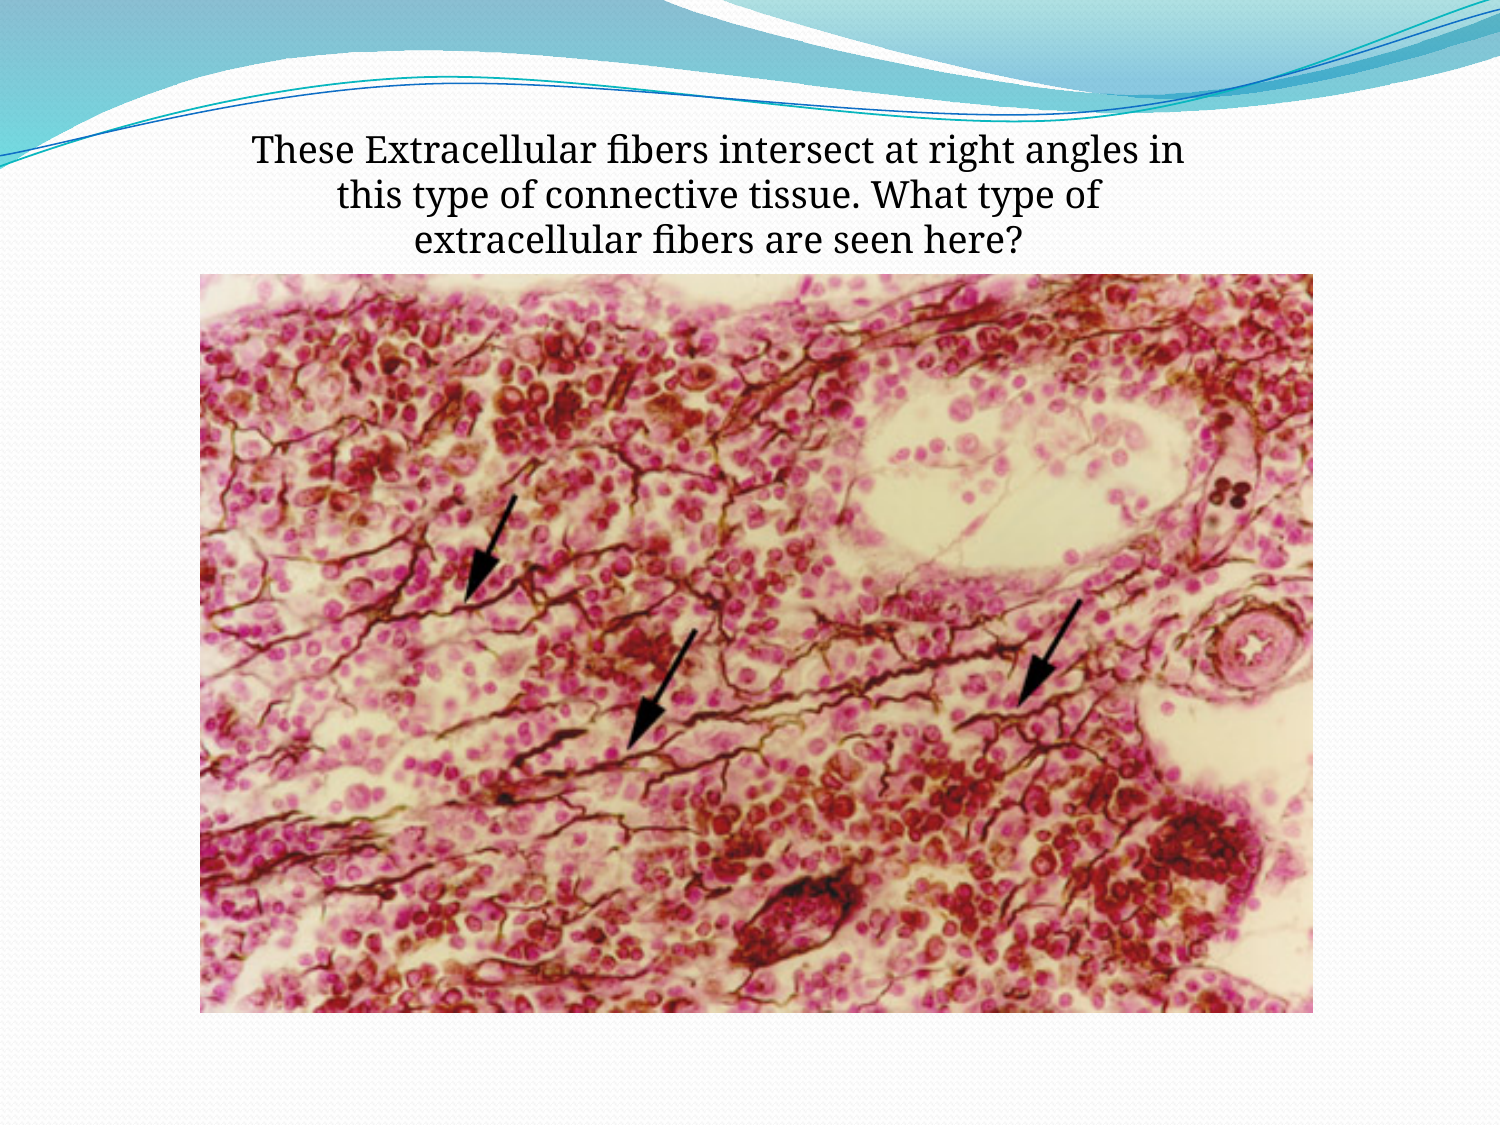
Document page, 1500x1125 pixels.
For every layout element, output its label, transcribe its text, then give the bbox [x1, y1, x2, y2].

picture [199, 274, 1313, 1013]
text_box These Extracellular fibers intersect at right angles in this type of connective tissue. What type of extracellular fibers are seen here? [224, 118, 1213, 269]
